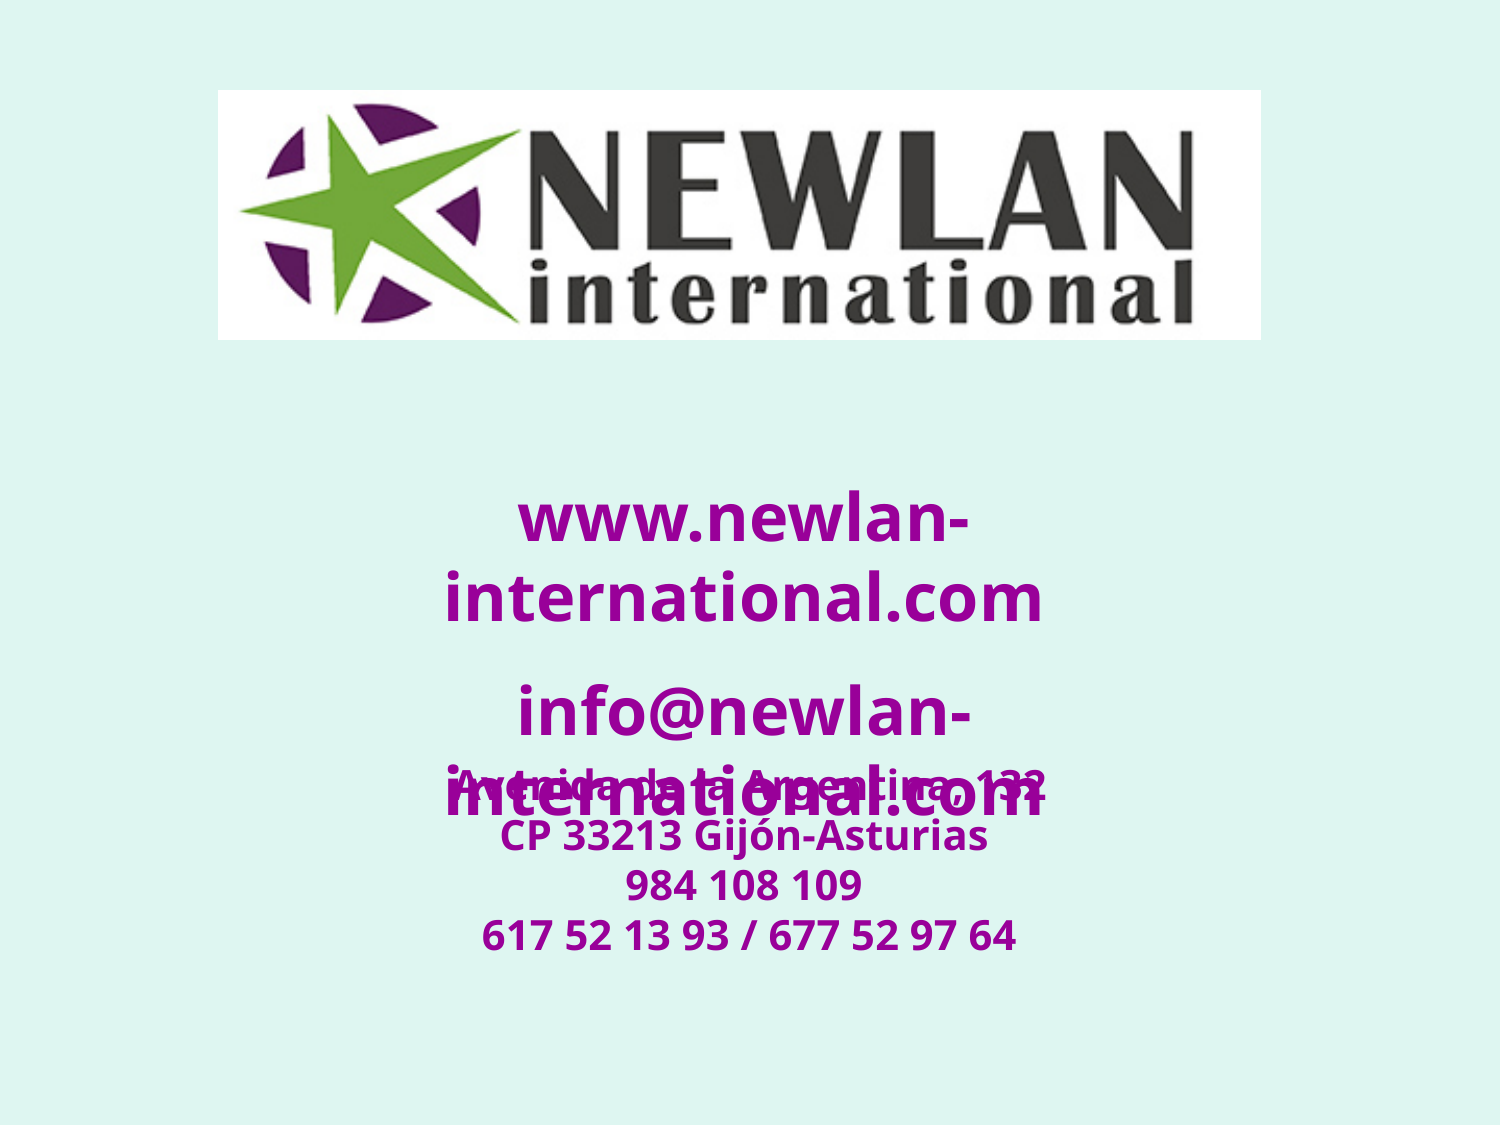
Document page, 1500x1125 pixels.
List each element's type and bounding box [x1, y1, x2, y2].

picture [218, 89, 1261, 341]
text_box [265, 467, 1223, 969]
